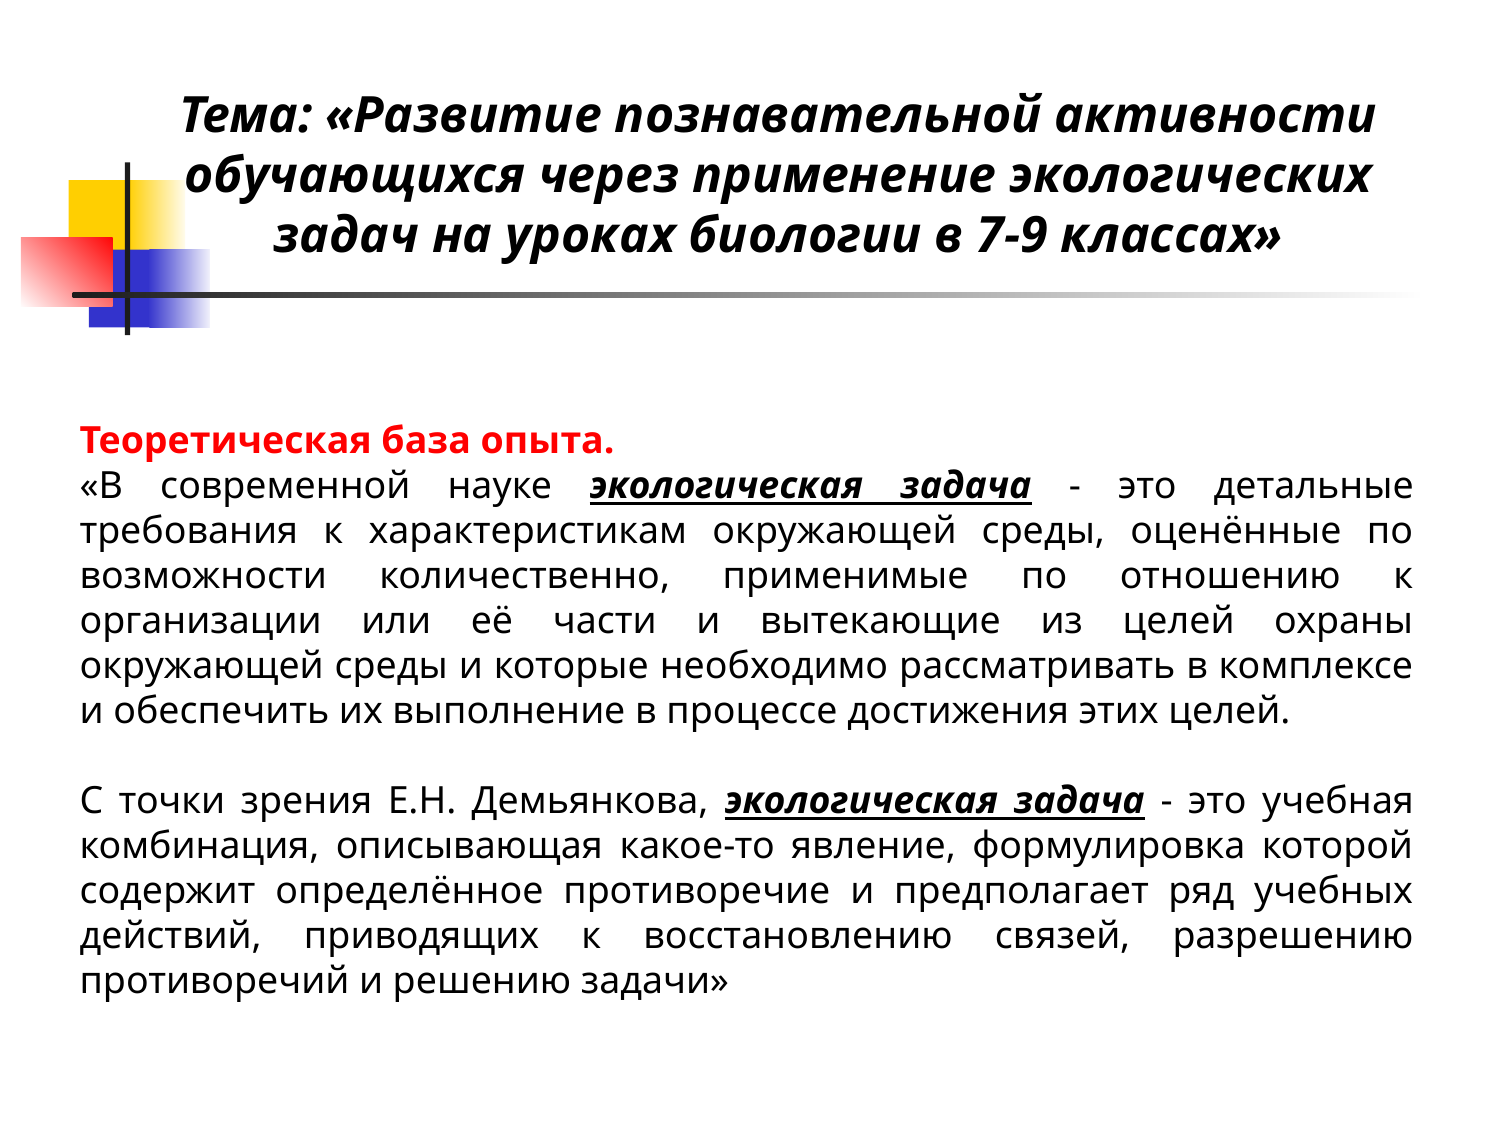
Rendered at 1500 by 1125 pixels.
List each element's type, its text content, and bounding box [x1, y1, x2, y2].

text_box Тема: «Развитие познавательной активности обучающихся через применение экологических задач на уроках биологии в 7-9 классах» [111, 75, 1446, 270]
text_box Теоретическая база опыта. «В современной науке экологическая задача - это детальные требования к характеристикам окружающей среды, оценённые по возможности количественно, применимые по отношению к организации или её части и вытекающие из целей охраны окружающей среды и которые необходимо рассматривать в комплексе и обеспечить их выполнение в процессе достижения этих целей. С точки зрения Е.Н. Демьянкова, экологическая задача - это учебная комбинация, описывающая какое-то явление, формулировка которой содержит определённое противоречие и предполагает ряд учебных действий, приводящих к восстановлению связей, разрешению противоречий и решению задачи» [64, 408, 1429, 1009]
